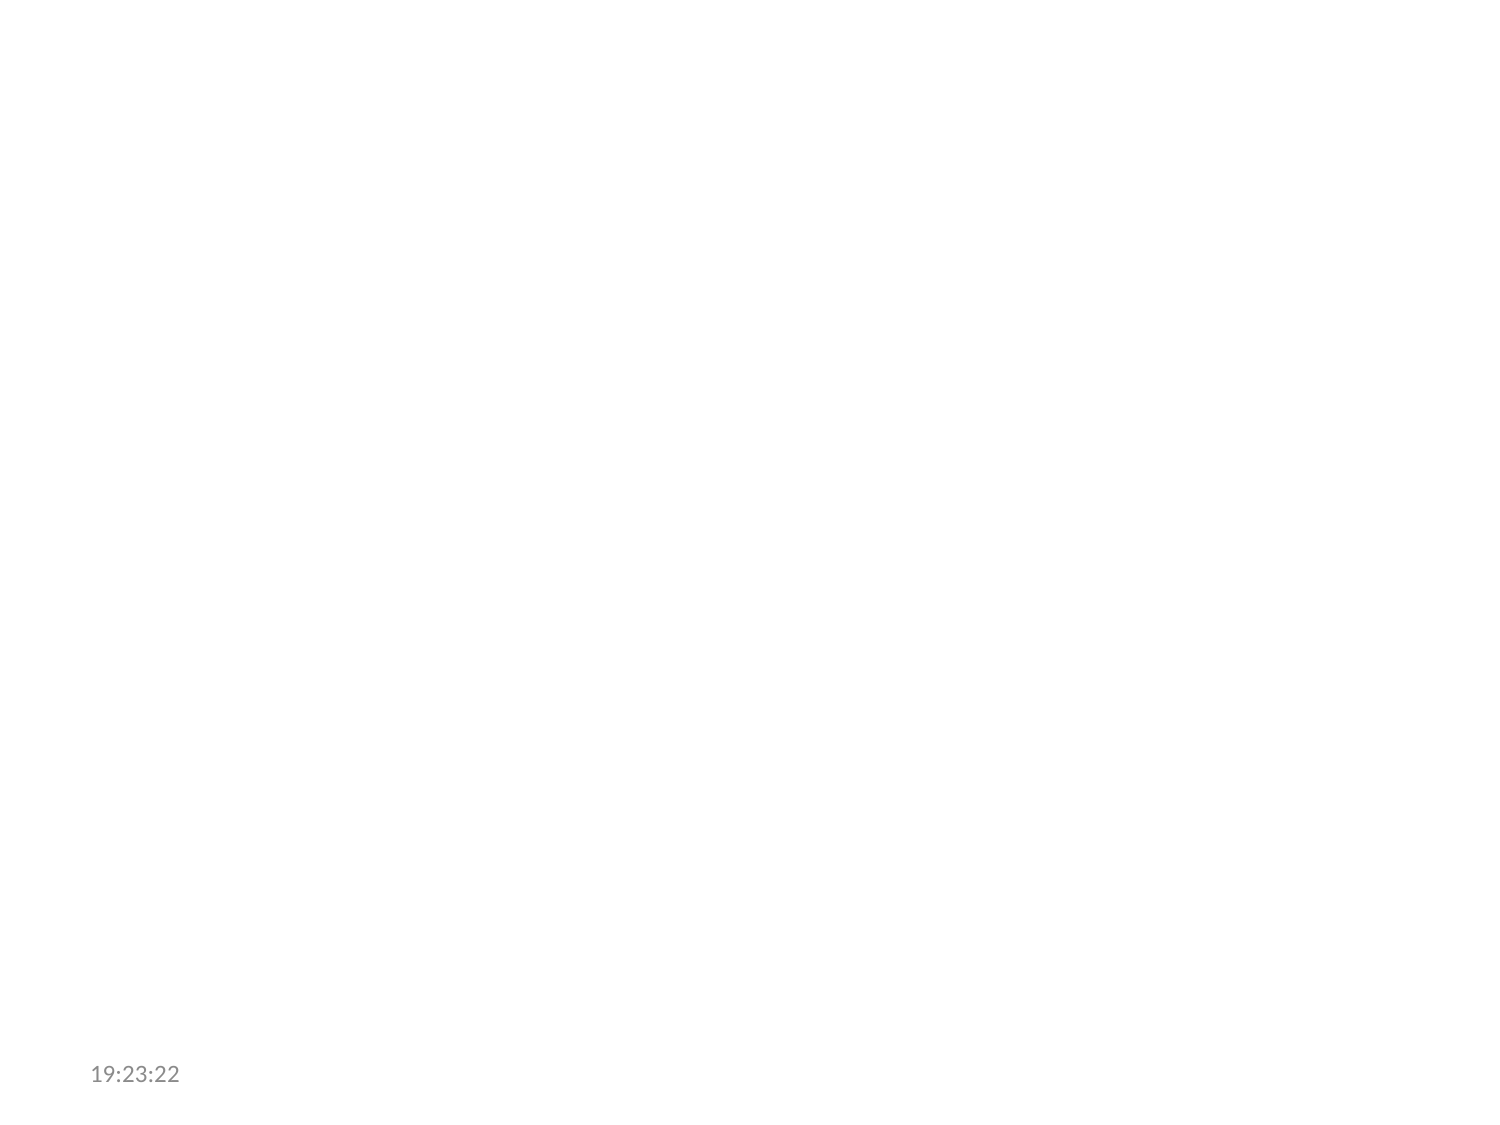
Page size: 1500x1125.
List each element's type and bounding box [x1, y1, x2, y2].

slide_number [75, 1042, 425, 1103]
